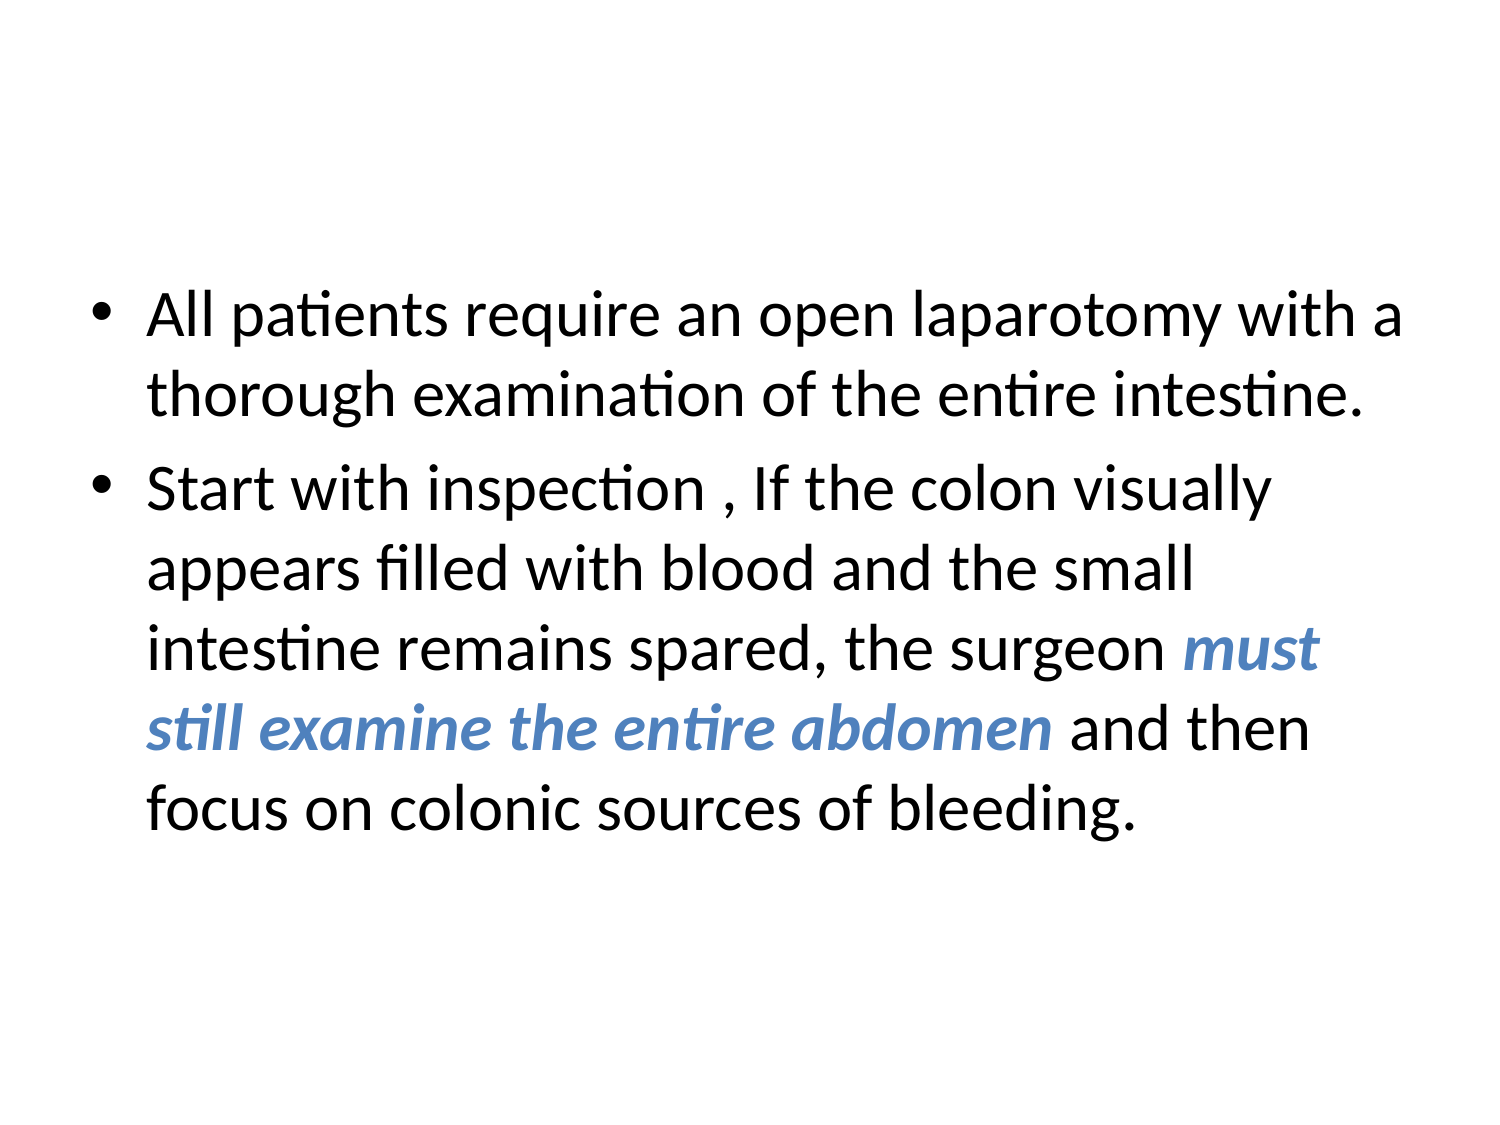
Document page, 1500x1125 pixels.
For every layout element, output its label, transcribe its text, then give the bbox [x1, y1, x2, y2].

list All patients require an open laparotomy with a thorough examination of the entire intestine. Start with inspection , If the colon visually appears filled with blood and the small intestine remains spared, the surgeon must still examine the entire abdomen and then focus on colonic sources of bleeding. [75, 262, 1425, 1005]
